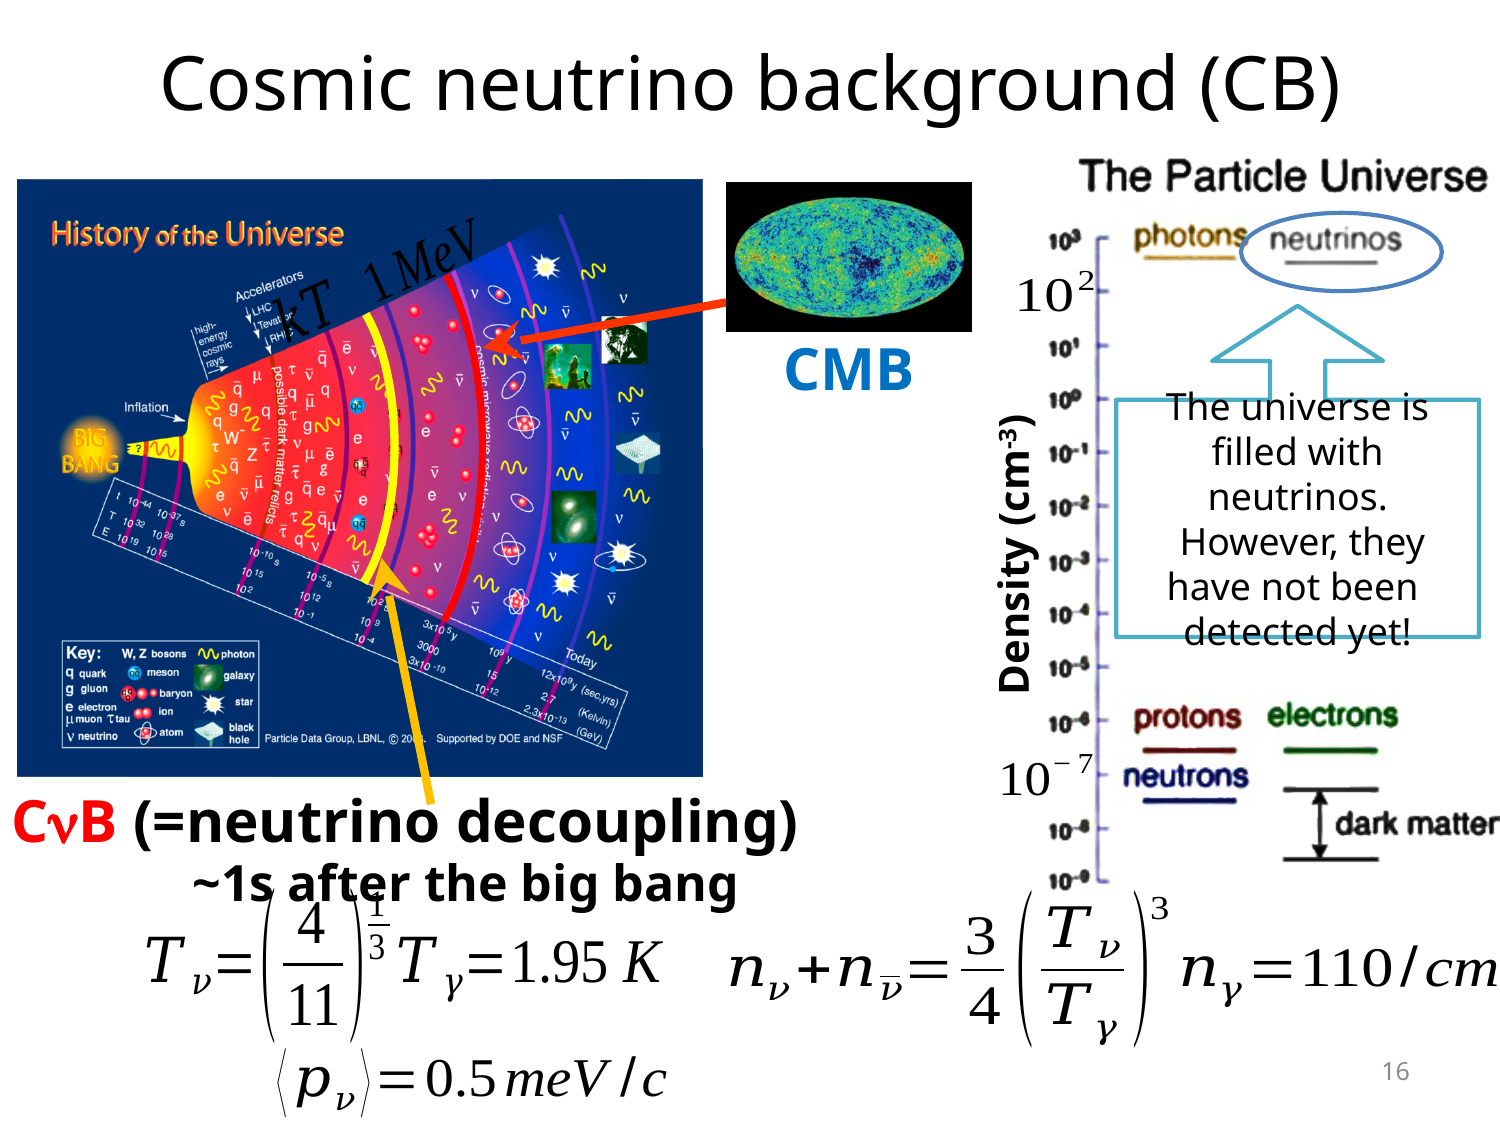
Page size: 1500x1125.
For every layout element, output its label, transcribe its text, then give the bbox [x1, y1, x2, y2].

text_box ~1s after the big bang [178, 843, 755, 919]
picture [971, 148, 1500, 901]
text_box CB (=neutrino decoupling) [0, 776, 814, 862]
slide_number 16 [1074, 1042, 1425, 1103]
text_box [17, 179, 966, 805]
